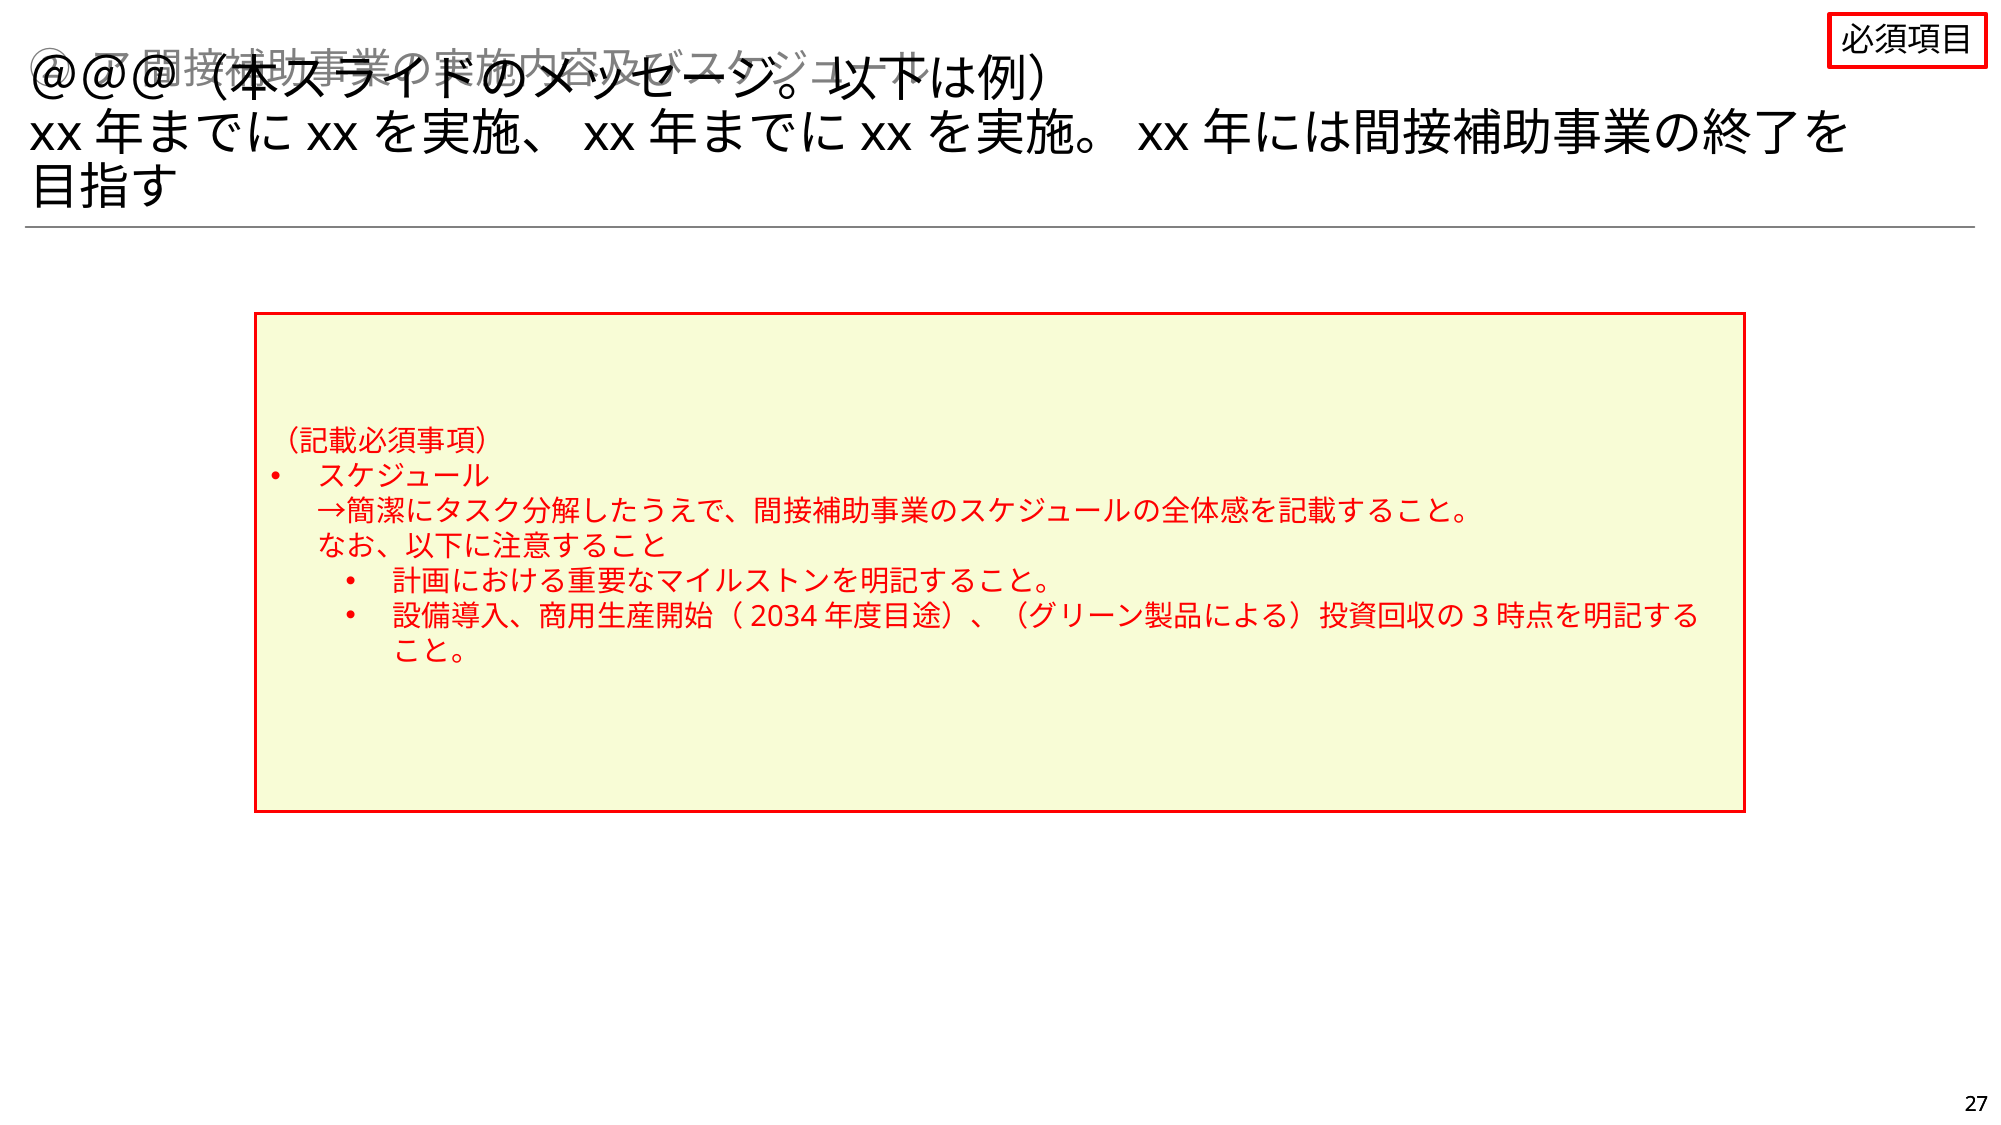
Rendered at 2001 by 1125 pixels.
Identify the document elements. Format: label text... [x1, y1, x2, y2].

text_box 必須項目 [1829, 13, 1986, 68]
text_box ② ア 間接補助事業の実施内容及びスケジュール [29, 47, 1802, 53]
text_box （記載必須事項） スケジュール →簡潔にタスク分解したうえで、間接補助事業のスケジュールの全体感を記載すること。 なお、以下に注意すること 計画における重要なマイルストンを明記すること。 設備導入、商用生産開始（2034年度目途）、（グリーン製品による）投資回収の3時点を明記すること。 [254, 312, 1746, 813]
text_box ＠＠＠（本スライドのメッセージ。以下は例） xx年までにxxを実施、xx年までにxxを実施。xx年には間接補助事業の終了を目指す [29, 53, 1875, 216]
